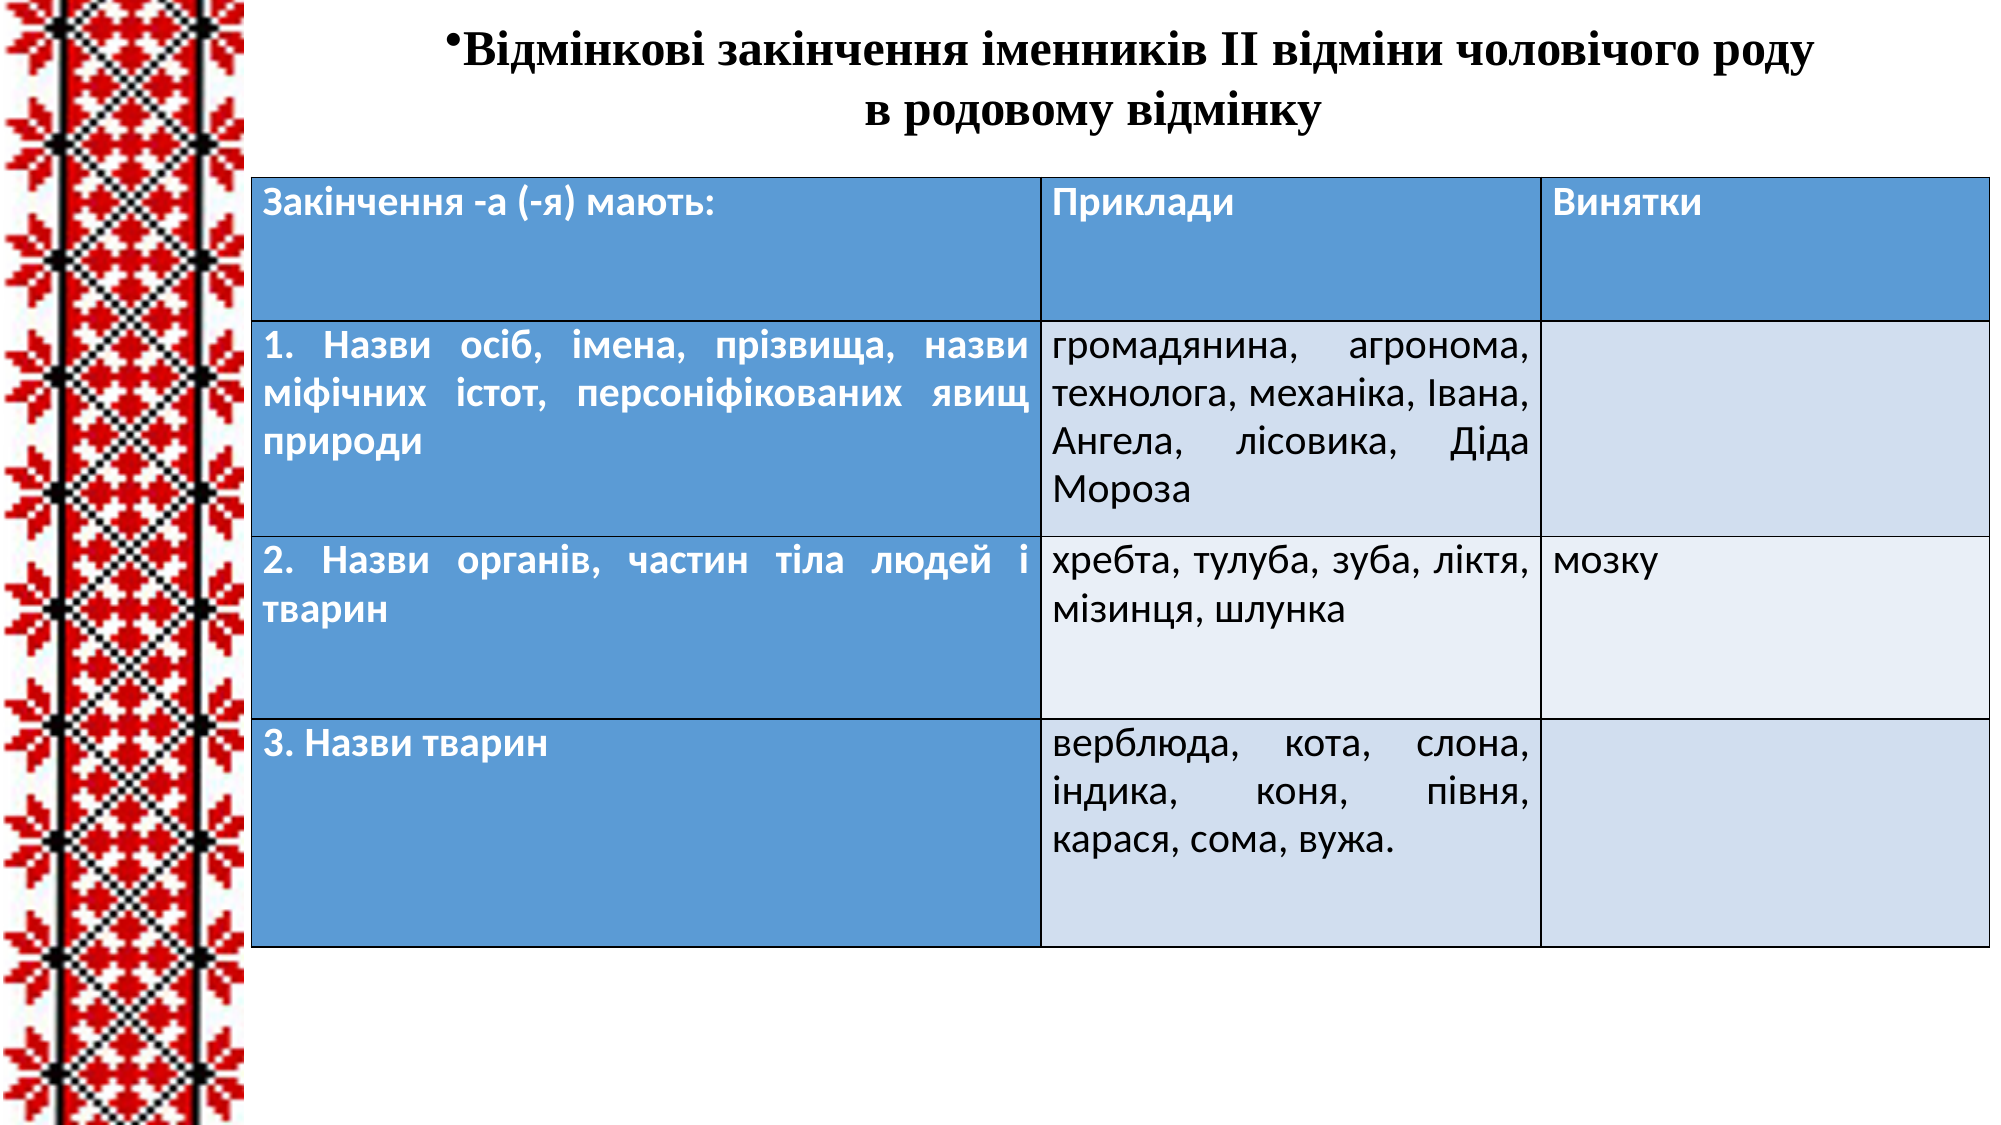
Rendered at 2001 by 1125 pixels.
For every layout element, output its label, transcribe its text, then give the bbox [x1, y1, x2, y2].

table_header Винятки [1542, 178, 1989, 320]
table_cell 2. Назви органів, частин тіла людей і тварин [252, 537, 1040, 718]
table_cell громадянина, агронома, технолога, механіка, Івана, Ангела, лісовика, Діда Мороза [1042, 322, 1540, 536]
text_box Відмінкові закінчення іменників ІІ відміни чоловічого роду в родовому відмінку [348, 8, 1838, 144]
table_header Приклади [1042, 178, 1540, 320]
table_cell верблюда, кота, слона, індика, коня, півня, карася, сома, вужа. [1042, 720, 1540, 946]
table_cell [1542, 322, 1989, 536]
table_cell 3. Назви тварин [252, 720, 1040, 946]
table_cell хребта, тулуба, зуба, ліктя, мізинця, шлунка [1042, 537, 1540, 718]
picture [3, 0, 244, 1125]
table_cell [1542, 720, 1989, 946]
table_header Закінчення -а (-я) мають: [252, 178, 1040, 320]
table_cell мозку [1542, 537, 1989, 718]
table_cell 1. Назви осіб, імена, прізвища, назви міфічних істот, персоніфікованих явищ природи [252, 322, 1040, 536]
